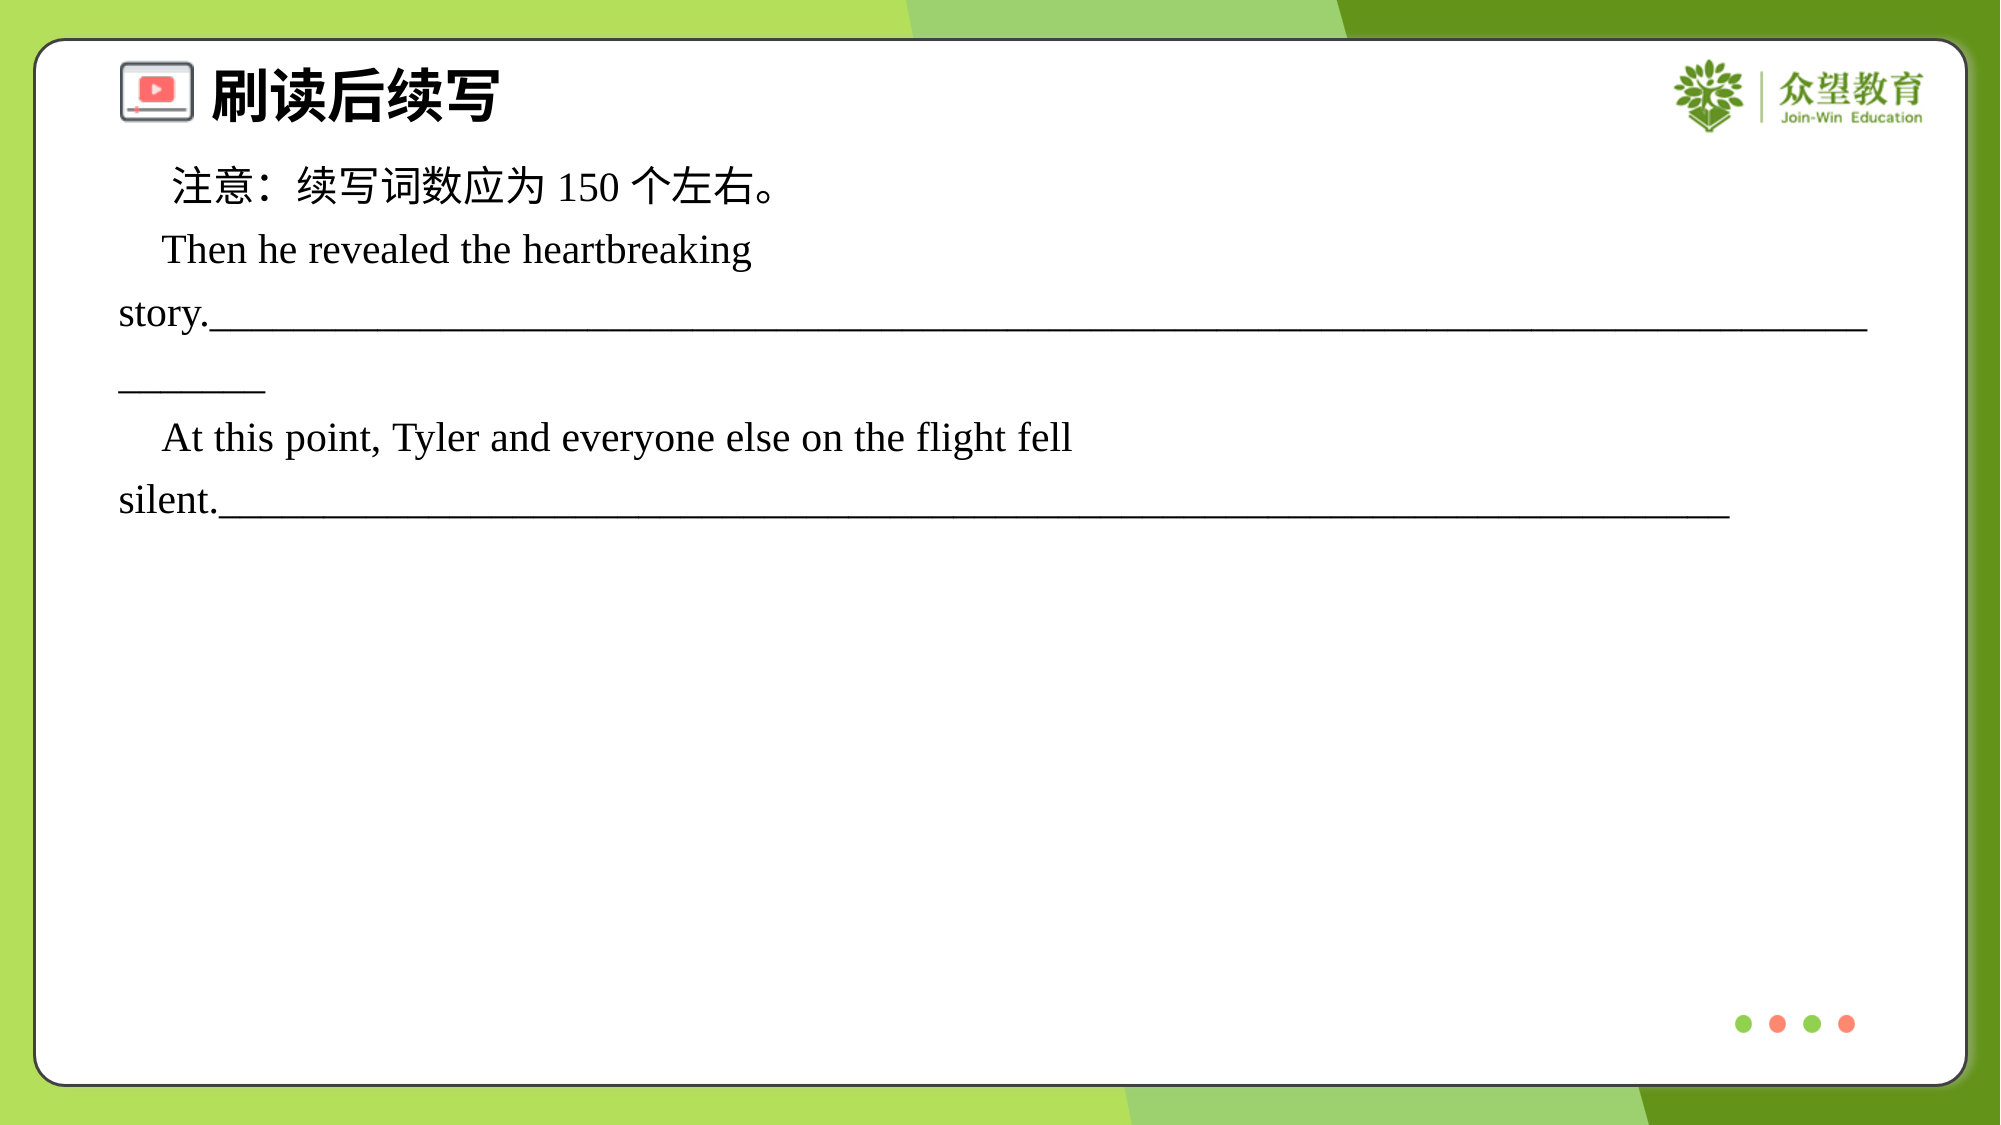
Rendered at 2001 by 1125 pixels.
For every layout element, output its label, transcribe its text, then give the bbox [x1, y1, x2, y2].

picture [0, 0, 2000, 1125]
text_box 注意：续写词数应为150个左右。 Then he revealed the heartbreaking story.______________________________________________________________________________________ At this point, Tyler and everyone else on the flight fell silent.________________________________________________________________________ [118, 146, 1883, 518]
